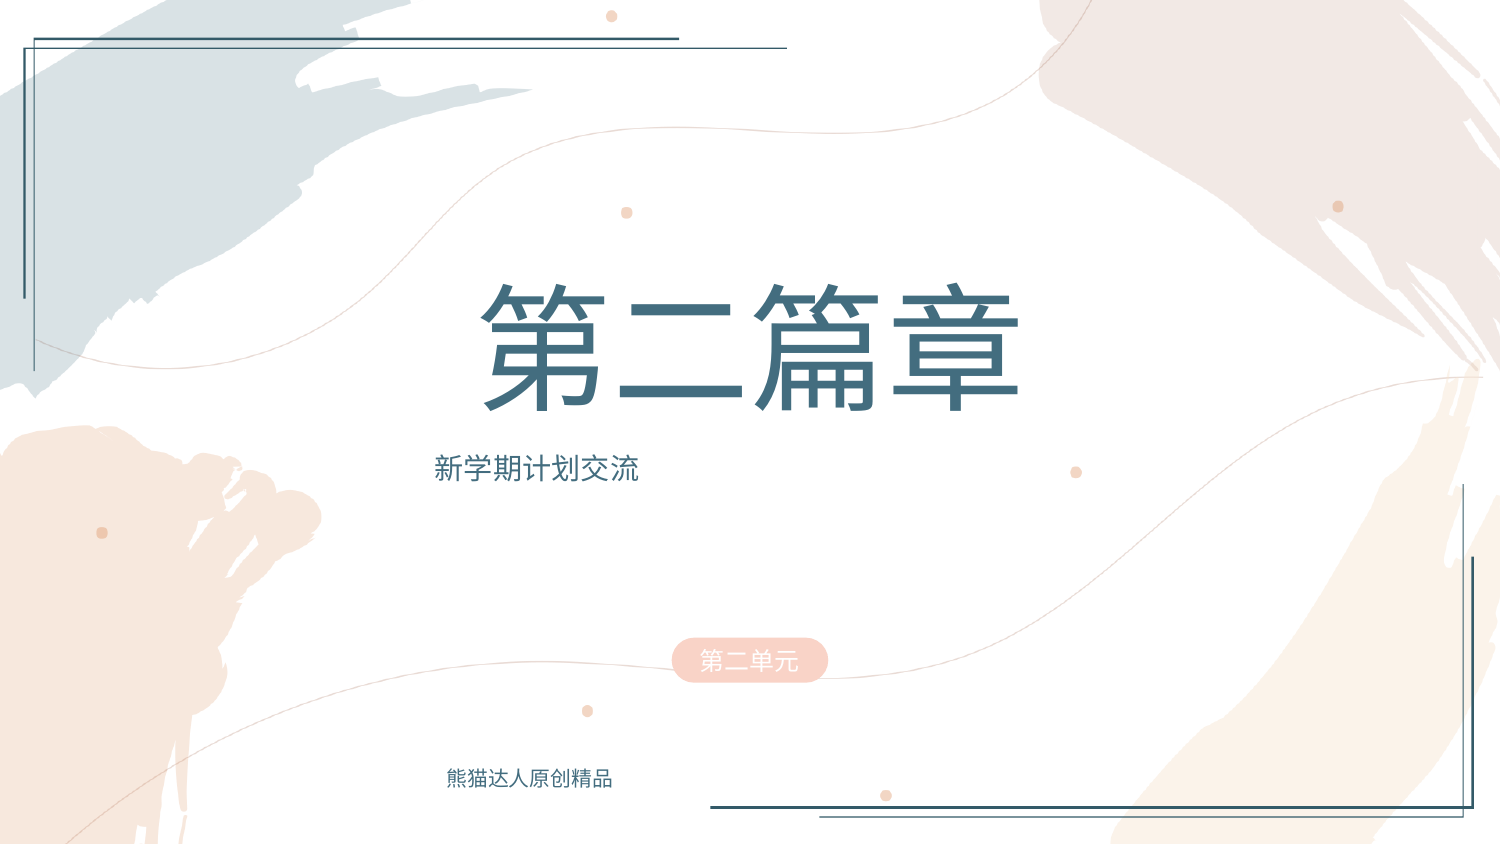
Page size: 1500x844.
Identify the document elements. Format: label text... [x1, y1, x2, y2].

text_box 第二单元 [671, 637, 829, 683]
text_box 熊猫达人原创精品 [432, 758, 1068, 799]
picture [0, 0, 1500, 844]
text_box 新学期计划交流 [420, 442, 1080, 493]
text_box 第二篇章 [460, 255, 1040, 436]
